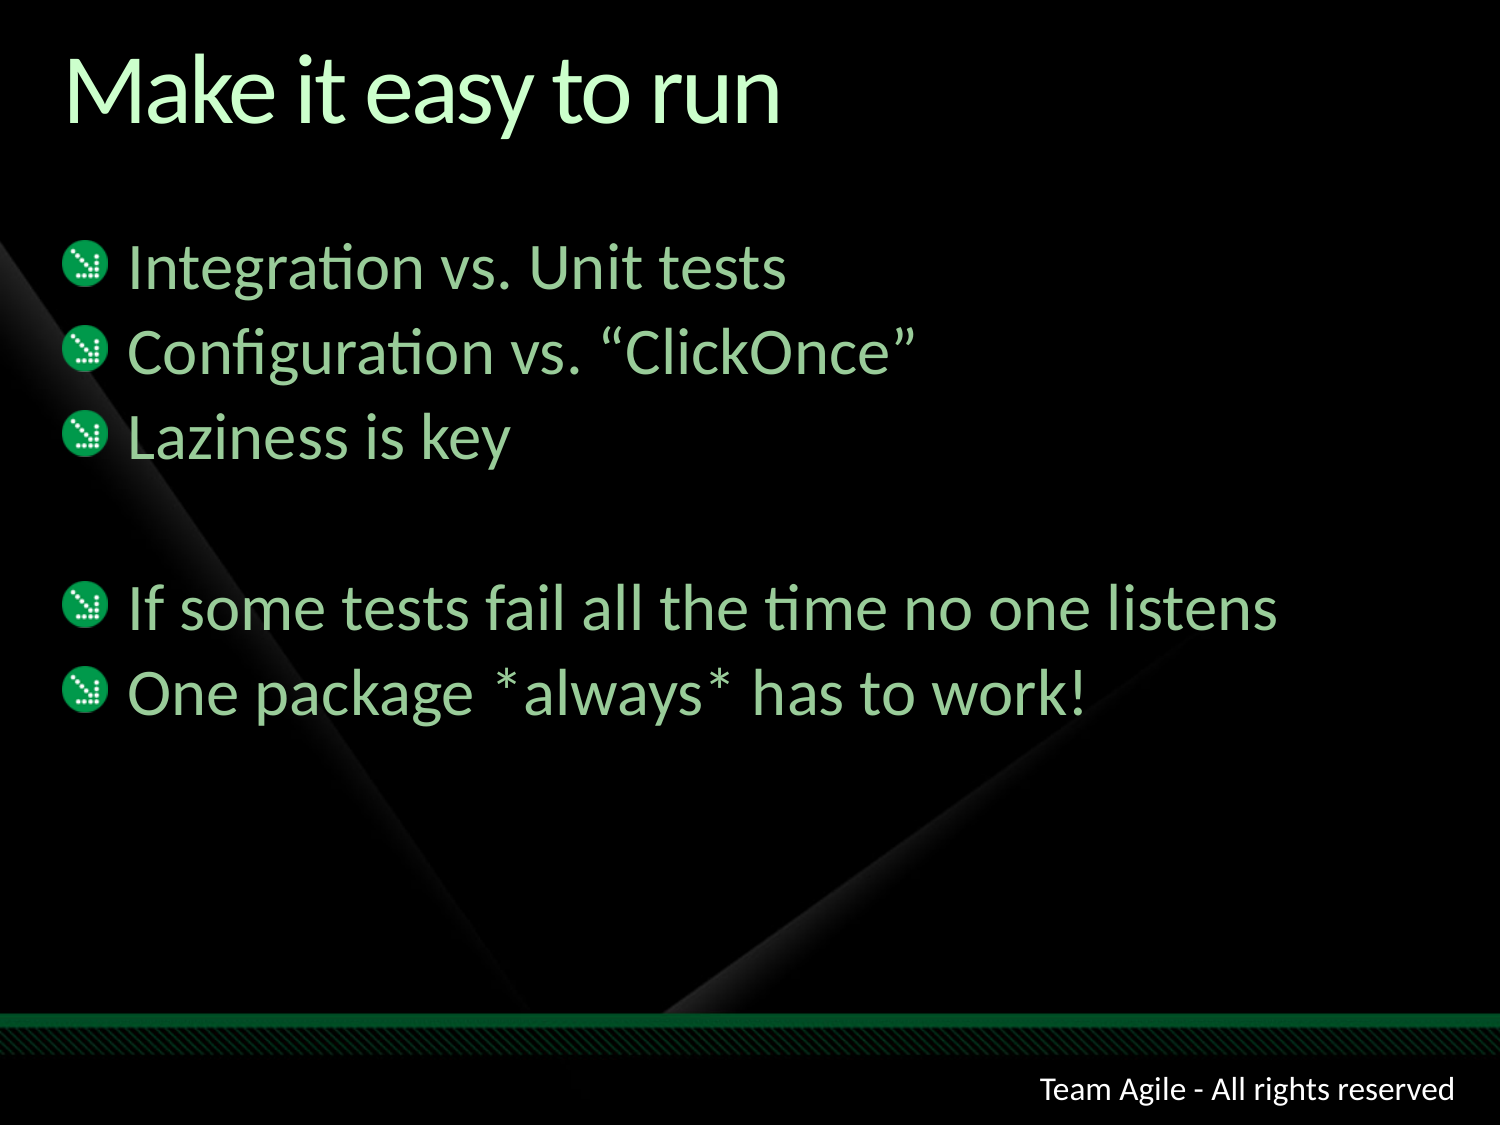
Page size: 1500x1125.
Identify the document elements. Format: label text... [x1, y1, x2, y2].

footer Team Agile - All rights reserved [1025, 1059, 1500, 1125]
picture [0, 0, 1500, 1125]
title Make it easy to run [62, 37, 1438, 147]
list Integration vs. Unit tests Configuration vs. “ClickOnce” Laziness is key If some tests fail all the time no one listens One package *always* has to work! [62, 231, 1438, 583]
